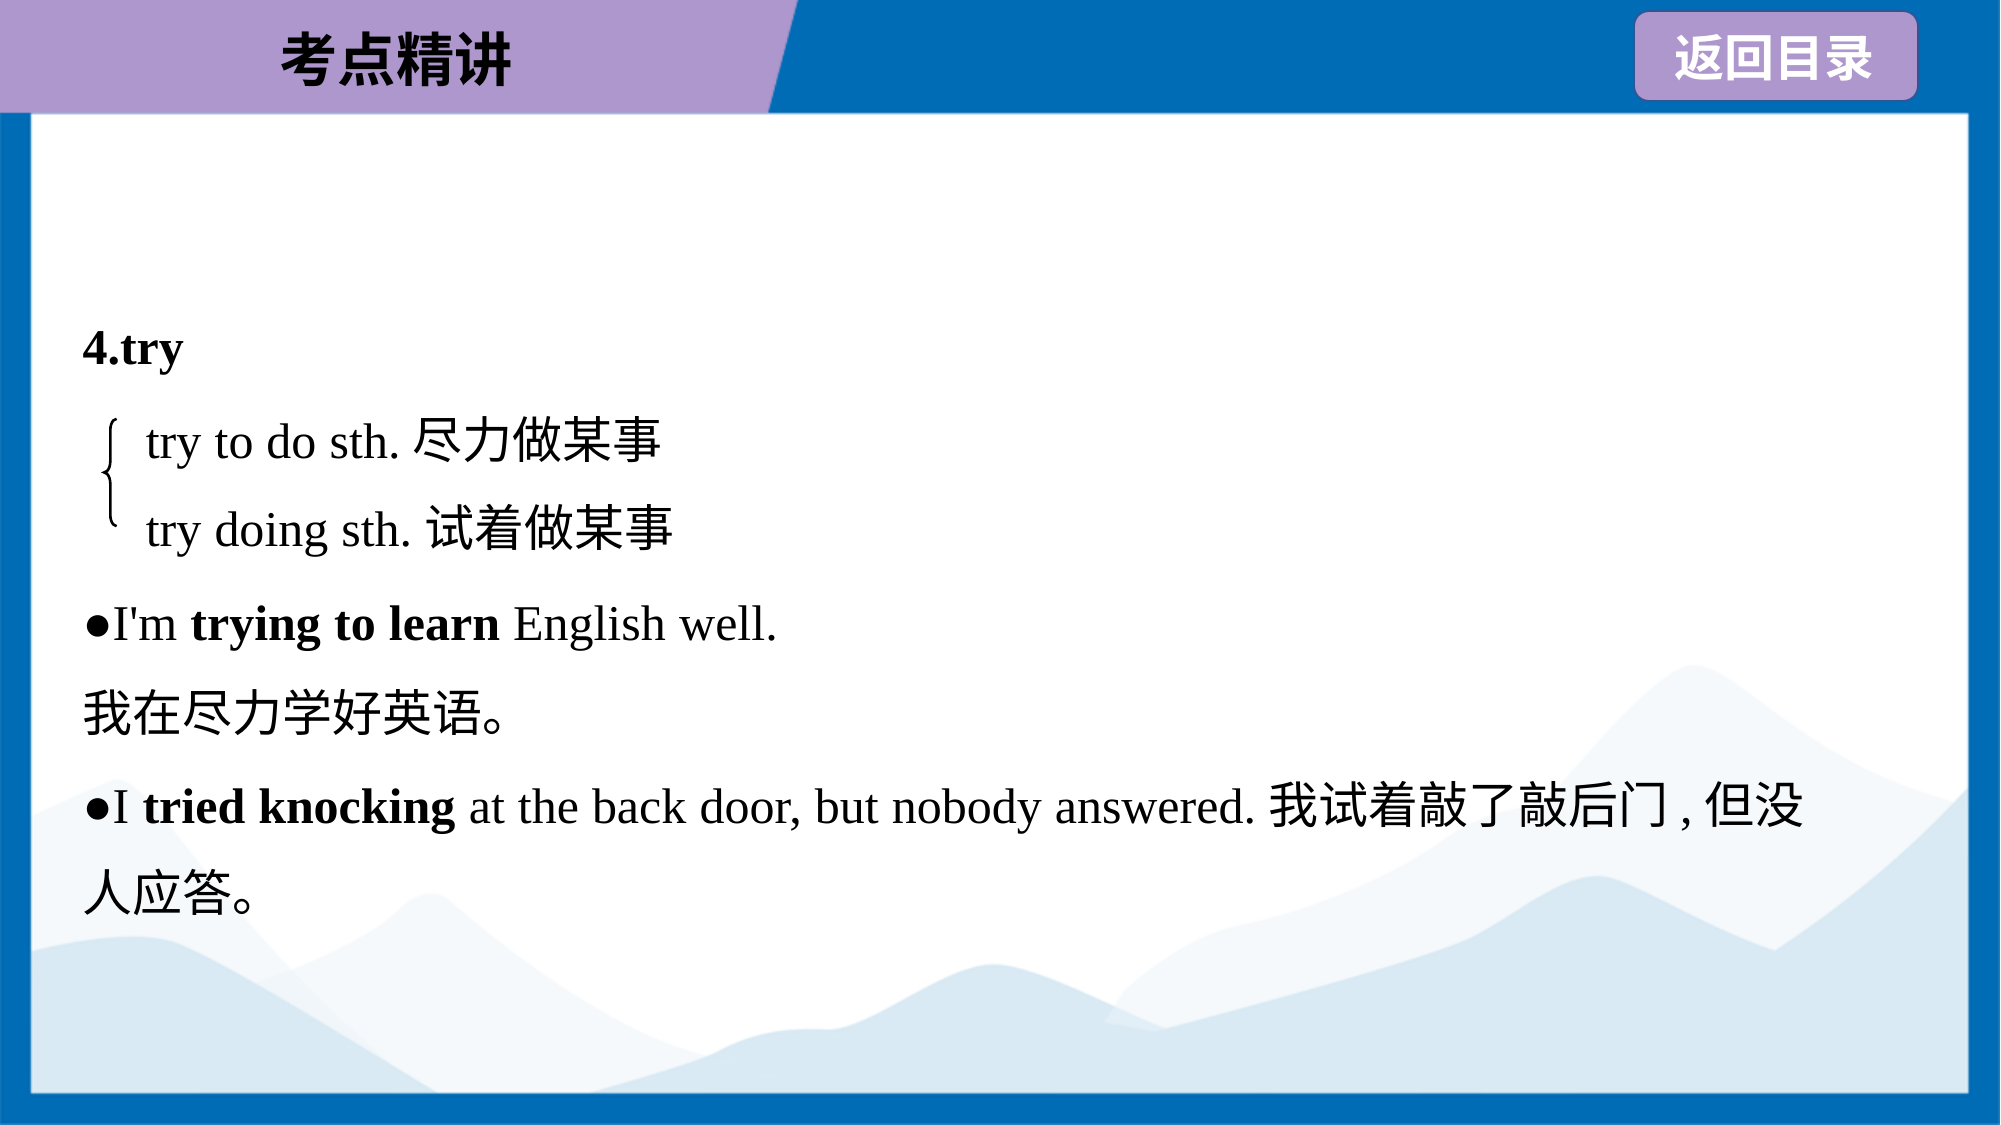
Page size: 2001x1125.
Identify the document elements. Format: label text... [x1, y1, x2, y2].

text_box [102, 418, 117, 527]
picture [0, 0, 2000, 1125]
text_box try to do sth.尽力做某事 try doing sth.试着做某事 [145, 377, 710, 547]
text_box 4.try [82, 287, 1917, 366]
text_box ●I'm trying to learn English well. 我在尽力学好英语。 ●I tried knocking at the back door, but nobody answered.我试着敲了敲后门,但没 人应答。 [82, 558, 1917, 912]
